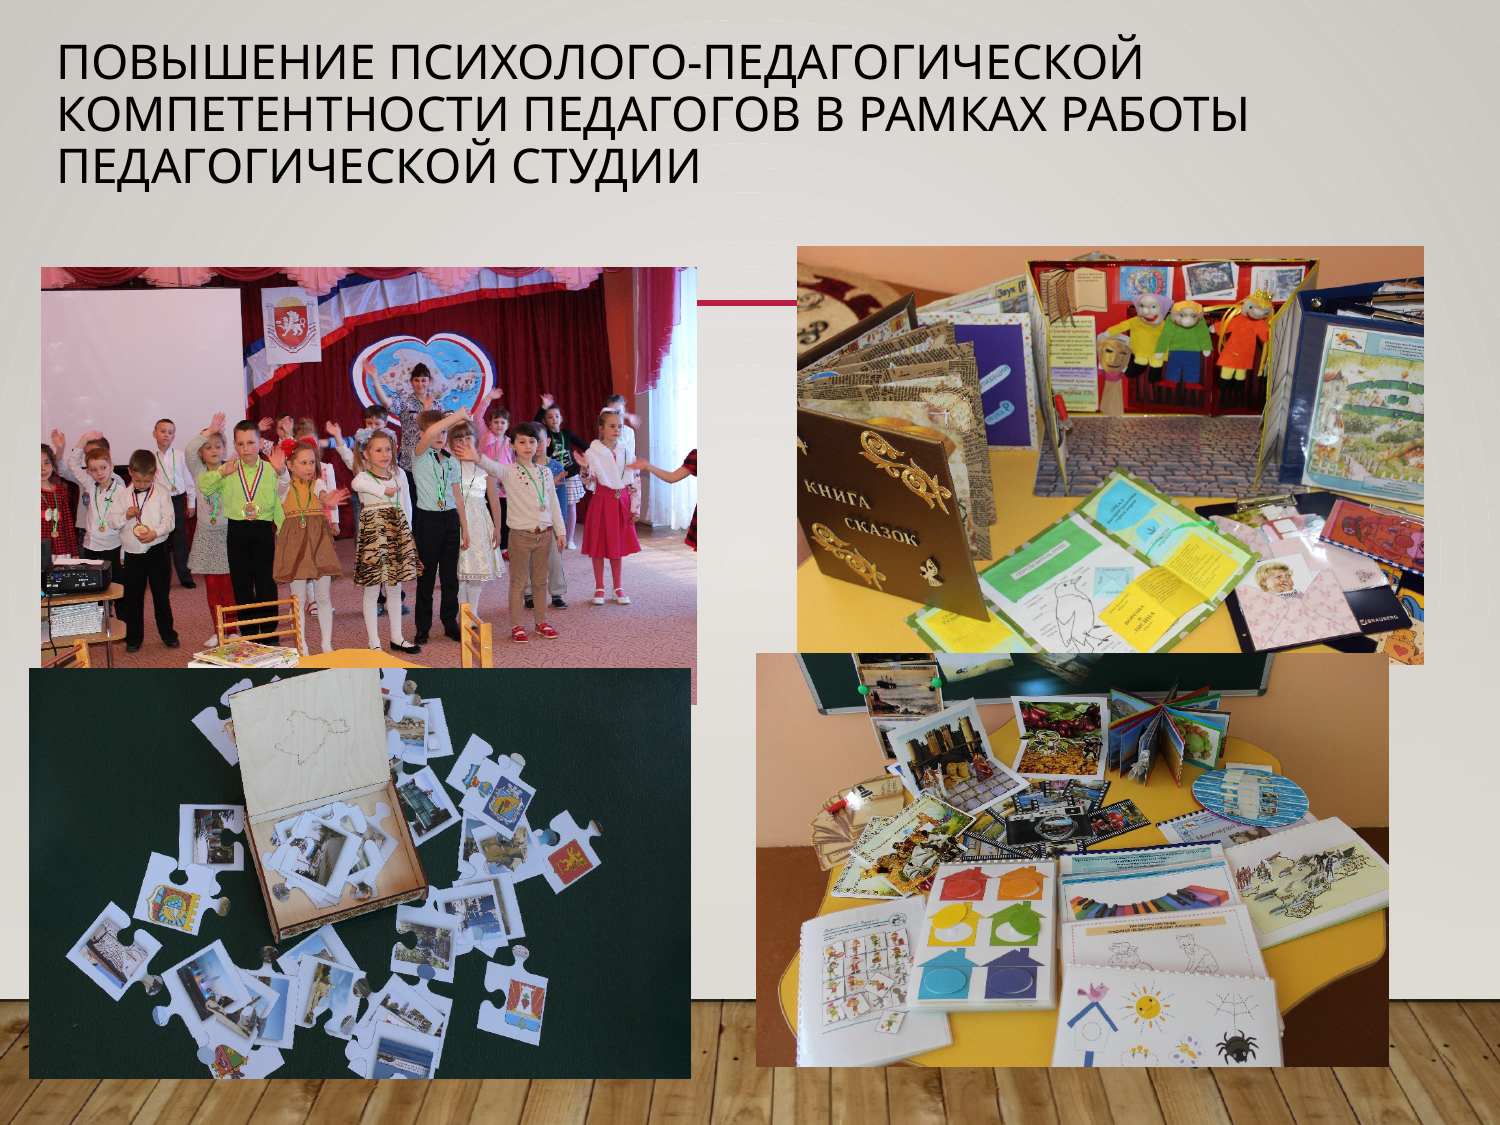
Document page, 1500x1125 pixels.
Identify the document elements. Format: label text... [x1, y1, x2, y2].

title Повышение психолого-педагогической компетентности педагогов в рамках работы педагогической студии [41, 30, 1412, 204]
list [41, 266, 698, 668]
picture [0, 246, 1500, 1125]
